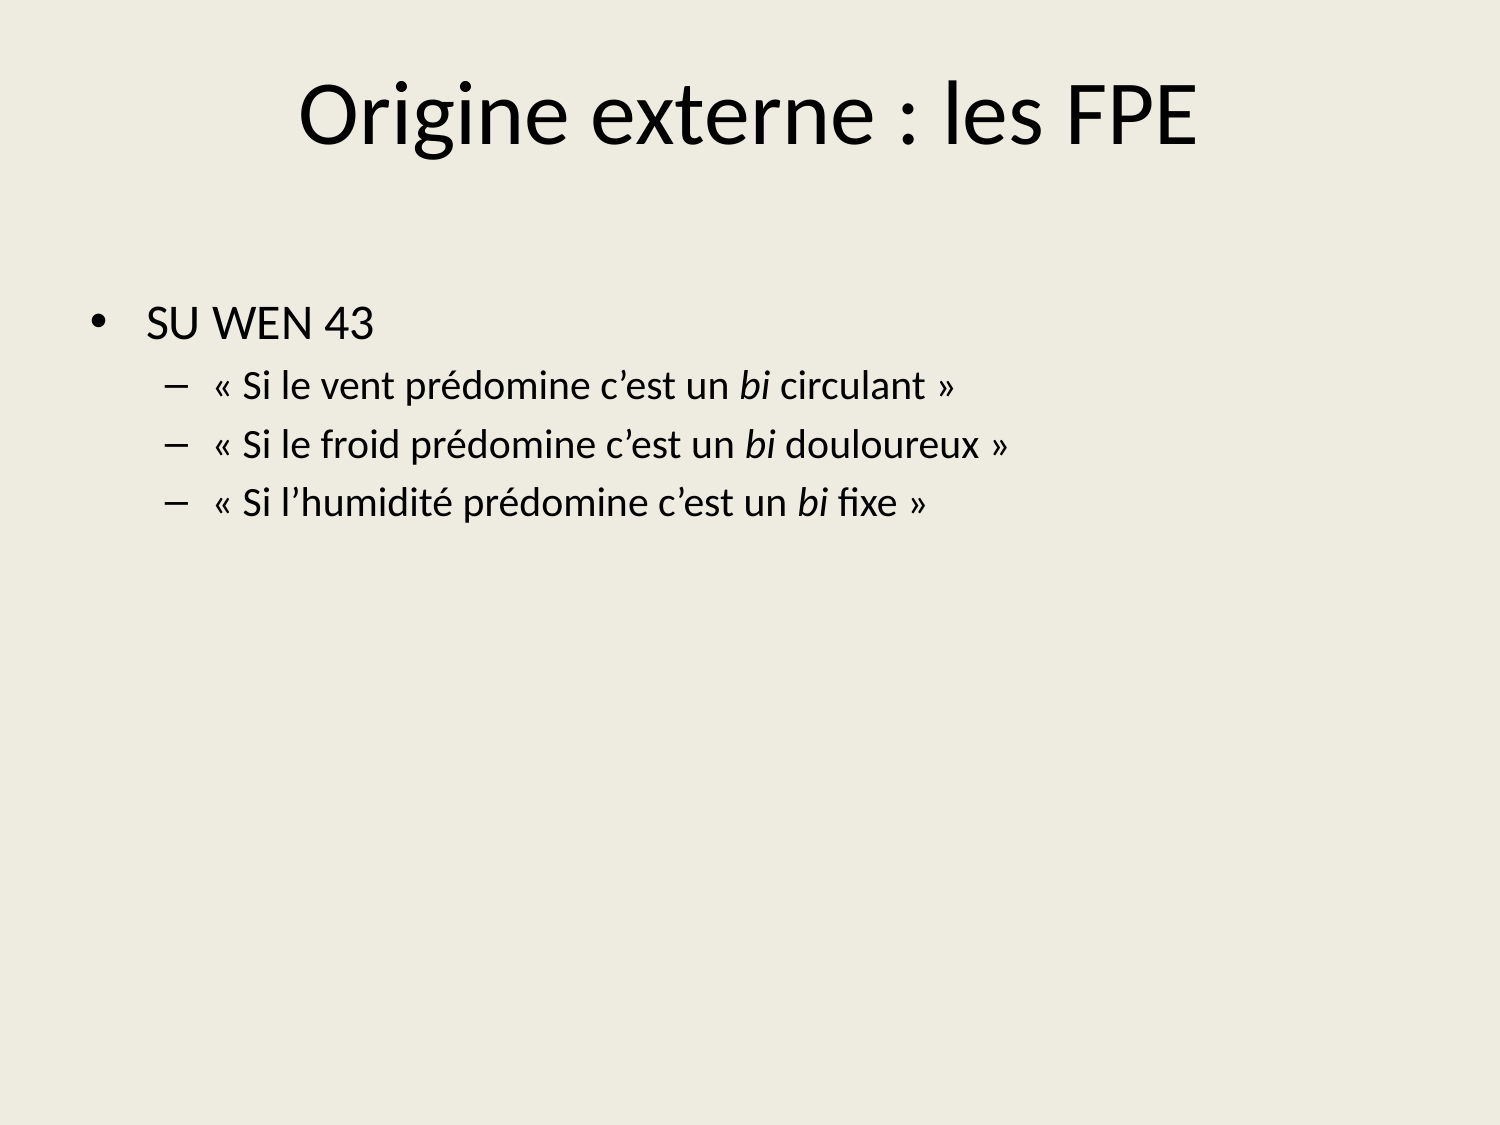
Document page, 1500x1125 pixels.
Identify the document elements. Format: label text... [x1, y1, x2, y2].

list SU WEN 43 « Si le vent prédomine c’est un bi circulant » « Si le froid prédomine c’est un bi douloureux » « Si l’humidité prédomine c’est un bi fixe » [75, 282, 1425, 1025]
title Origine externe : les FPE [75, 45, 1425, 233]
